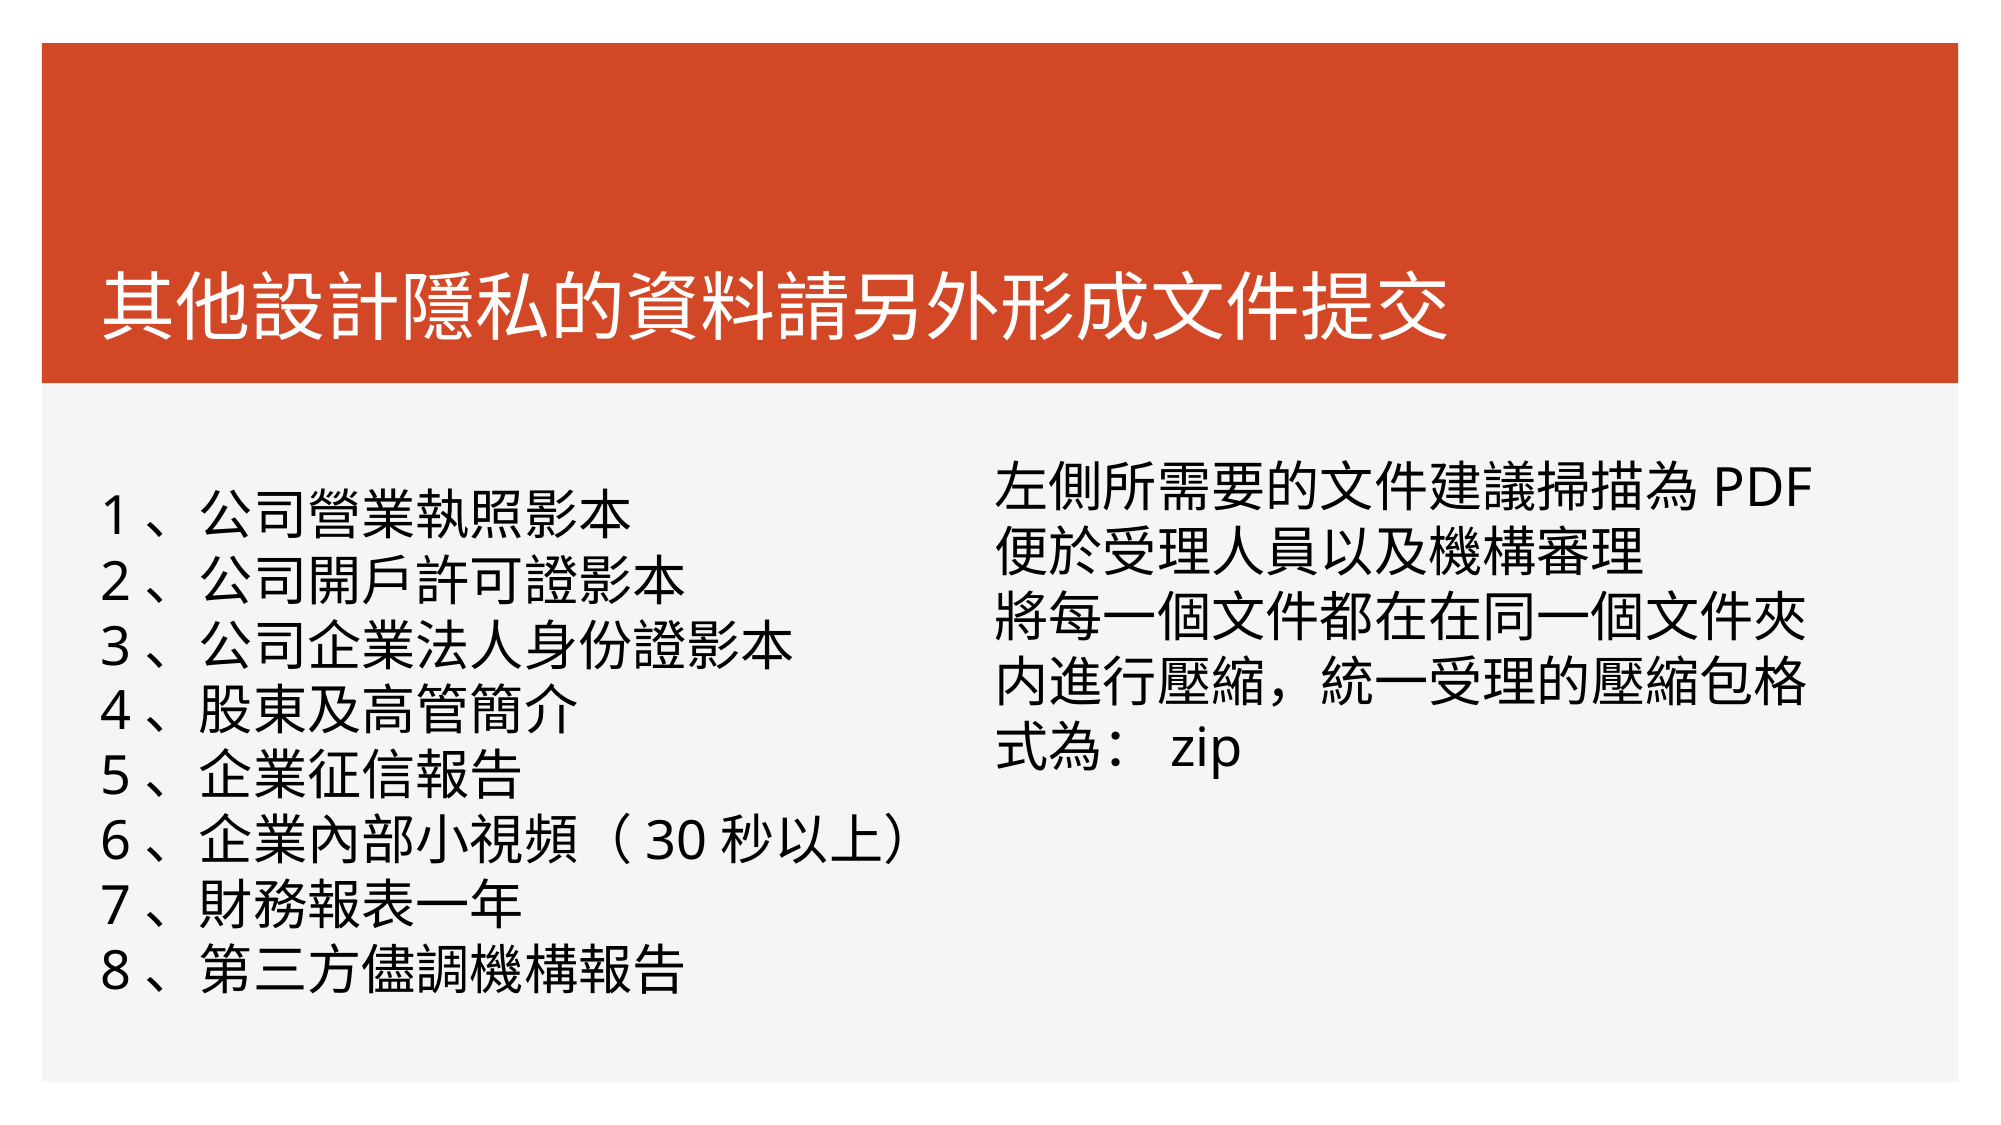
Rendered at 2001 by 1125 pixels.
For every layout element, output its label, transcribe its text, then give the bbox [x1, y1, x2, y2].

text_box 1、公司營業執照影本 2、公司開戶許可證影本 3、公司企業法人身份證影本 4、股東及高管簡介 5、企業征信報告 6、企業內部小視頻（30秒以上） 7、財務報表一年 8、第三方儘調機構報告 [85, 429, 954, 1009]
text_box 左側所需要的文件建議掃描為PDF便於受理人員以及機構審理 將每一個文件都在在同一個文件夾内進行壓縮，統一受理的壓縮包格式為：zip [979, 429, 1848, 786]
title 其他設計隱私的資料請另外形成文件提交 [85, 251, 1632, 357]
